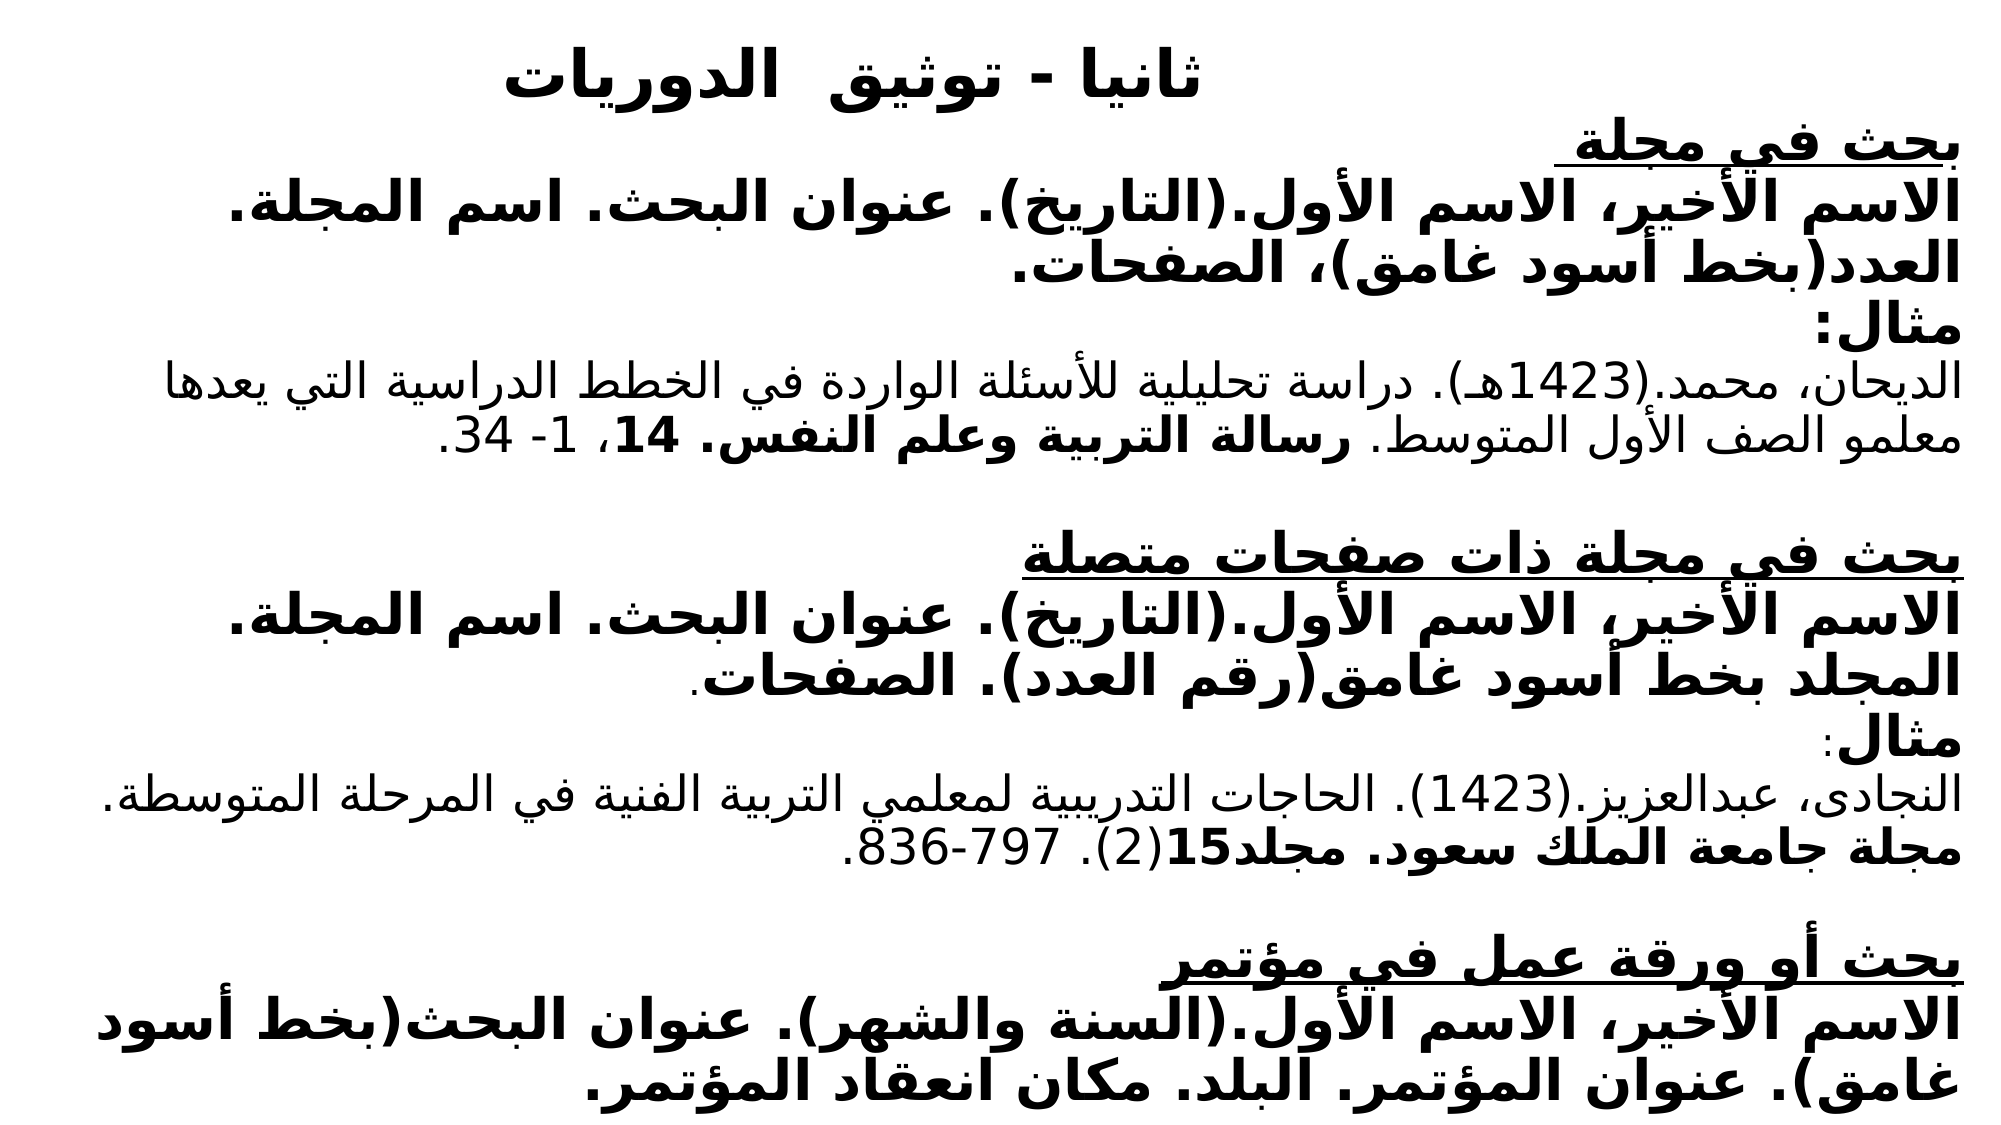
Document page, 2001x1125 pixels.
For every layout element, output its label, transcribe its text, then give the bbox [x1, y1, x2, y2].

title ثانيا - توثيق الدوريات بحث في مجلة الاسم الأخير، الاسم الأول.(التاريخ). عنوان البحث. اسم المجلة. العدد(بخط أسود غامق)، الصفحات. مثال: الديحان، محمد.(1423هـ). دراسة تحليلية للأسئلة الواردة في الخطط الدراسية التي يعدها معلمو الصف الأول المتوسط. رسالة التربية وعلم النفس. 14، 1- 34. بحث في مجلة ذات صفحات متصلة الاسم الأخير، الاسم الأول.(التاريخ). عنوان البحث. اسم المجلة. المجلد بخط أسود غامق(رقم العدد). الصفحات. مثال: النجادى، عبدالعزيز.(1423). الحاجات التدريبية لمعلمي التربية الفنية في المرحلة المتوسطة. مجلة جامعة الملك سعود. مجلد15(2). 797-836. بحث أو ورقة عمل في مؤتمر الاسم الأخير، الاسم الأول.(السنة والشهر). عنوان البحث(بخط أسود غامق). عنوان المؤتمر. البلد. مكان انعقاد المؤتمر. [19, 27, 1980, 1125]
